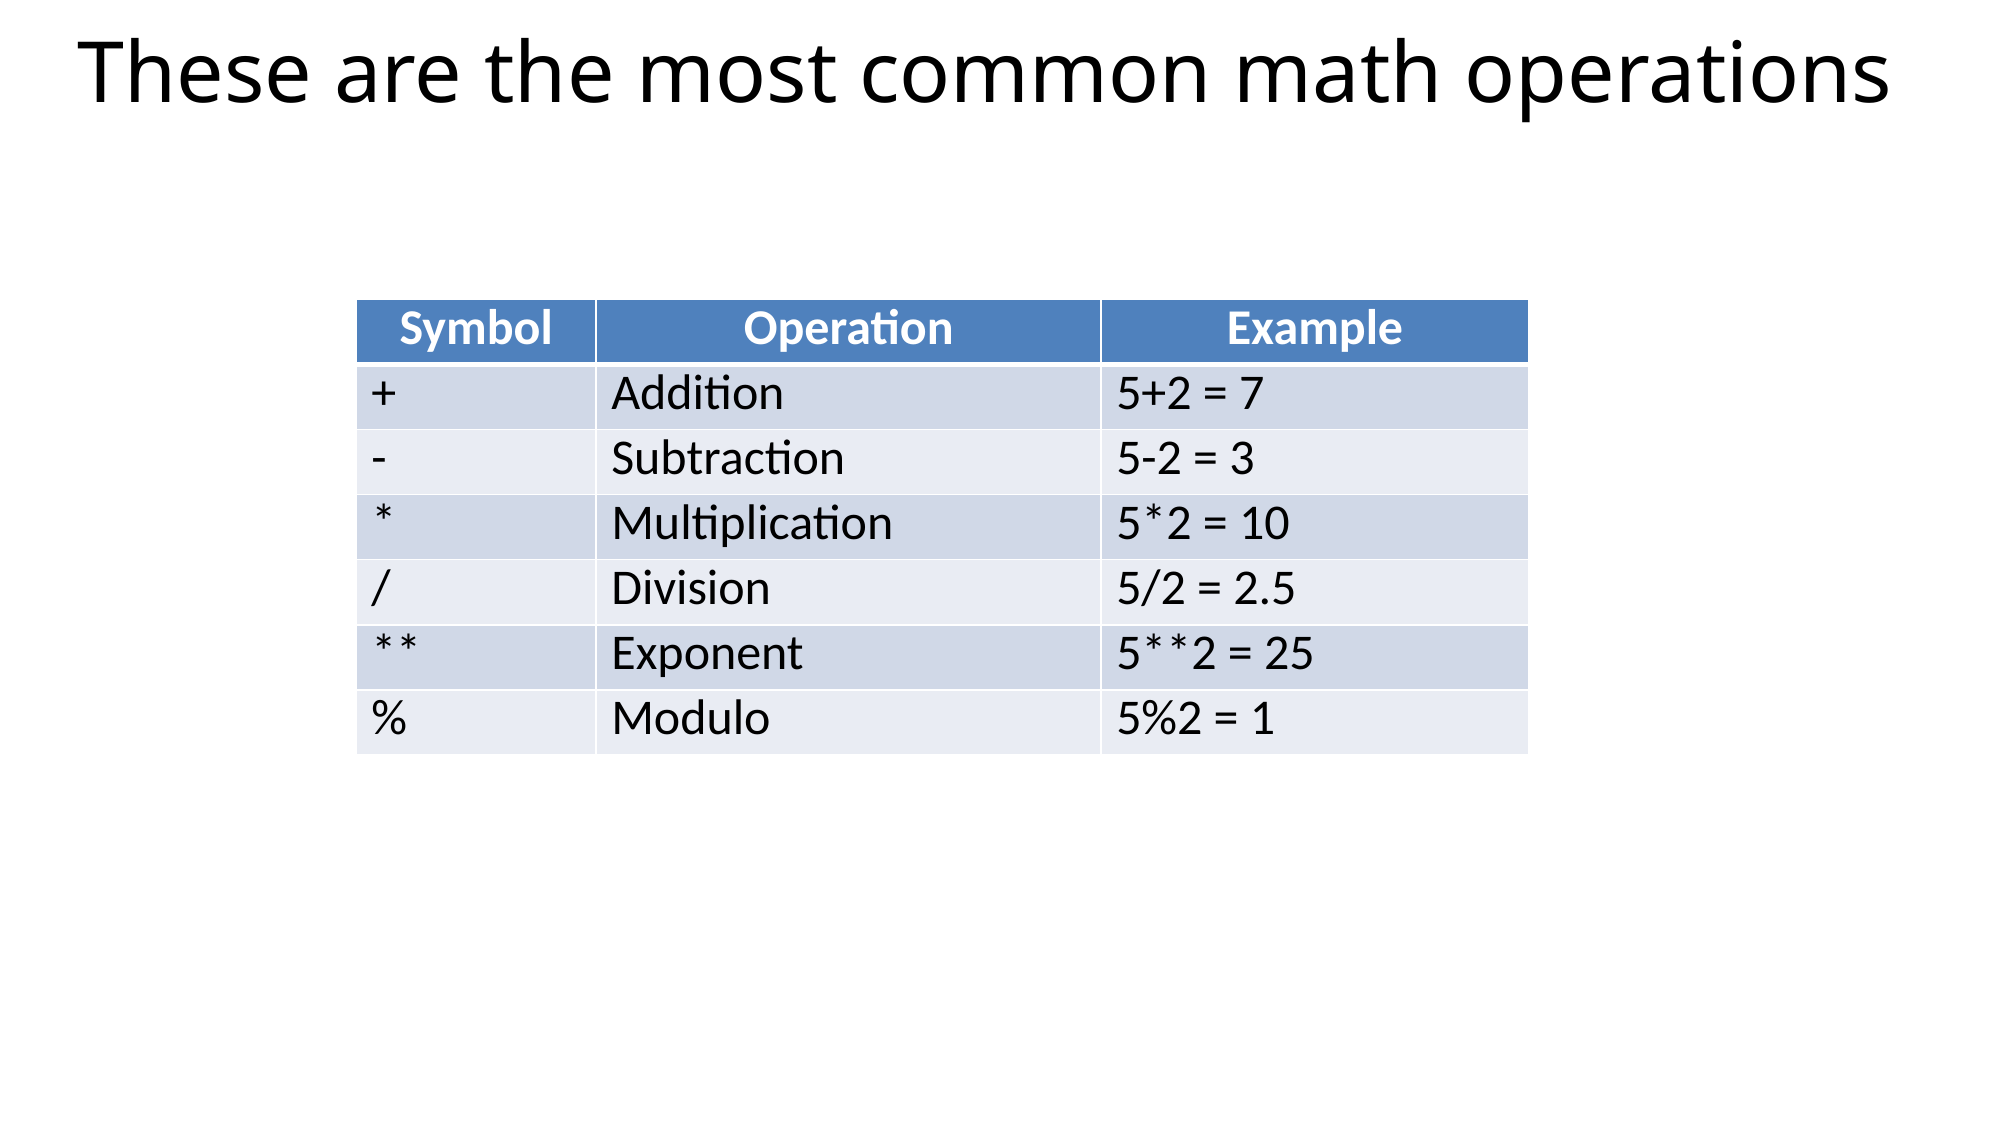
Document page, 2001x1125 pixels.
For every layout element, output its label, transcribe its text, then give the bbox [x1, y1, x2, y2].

table_cell Multiplication [597, 495, 1100, 559]
table_cell + [357, 367, 595, 429]
table_header Symbol [357, 300, 595, 362]
table_cell Modulo [597, 691, 1100, 754]
table_cell Subtraction [597, 430, 1100, 494]
table_cell % [357, 691, 595, 754]
table_cell 5/2 = 2.5 [1102, 560, 1528, 624]
table_cell 5**2 = 25 [1102, 626, 1528, 689]
table_cell 5+2 = 7 [1102, 367, 1528, 429]
table_cell - [357, 430, 595, 494]
table_cell 5%2 = 1 [1102, 691, 1528, 754]
table_header Example [1102, 300, 1528, 362]
table_cell Exponent [597, 626, 1100, 689]
title These are the most common math operations [62, 29, 1953, 205]
table_cell Division [597, 560, 1100, 624]
table_cell / [357, 560, 595, 624]
table_cell * [357, 495, 595, 559]
table_cell 5*2 = 10 [1102, 495, 1528, 559]
table_header Operation [597, 300, 1100, 362]
table_cell Addition [597, 367, 1100, 429]
table_cell 5-2 = 3 [1102, 430, 1528, 494]
table_cell ** [357, 626, 595, 689]
